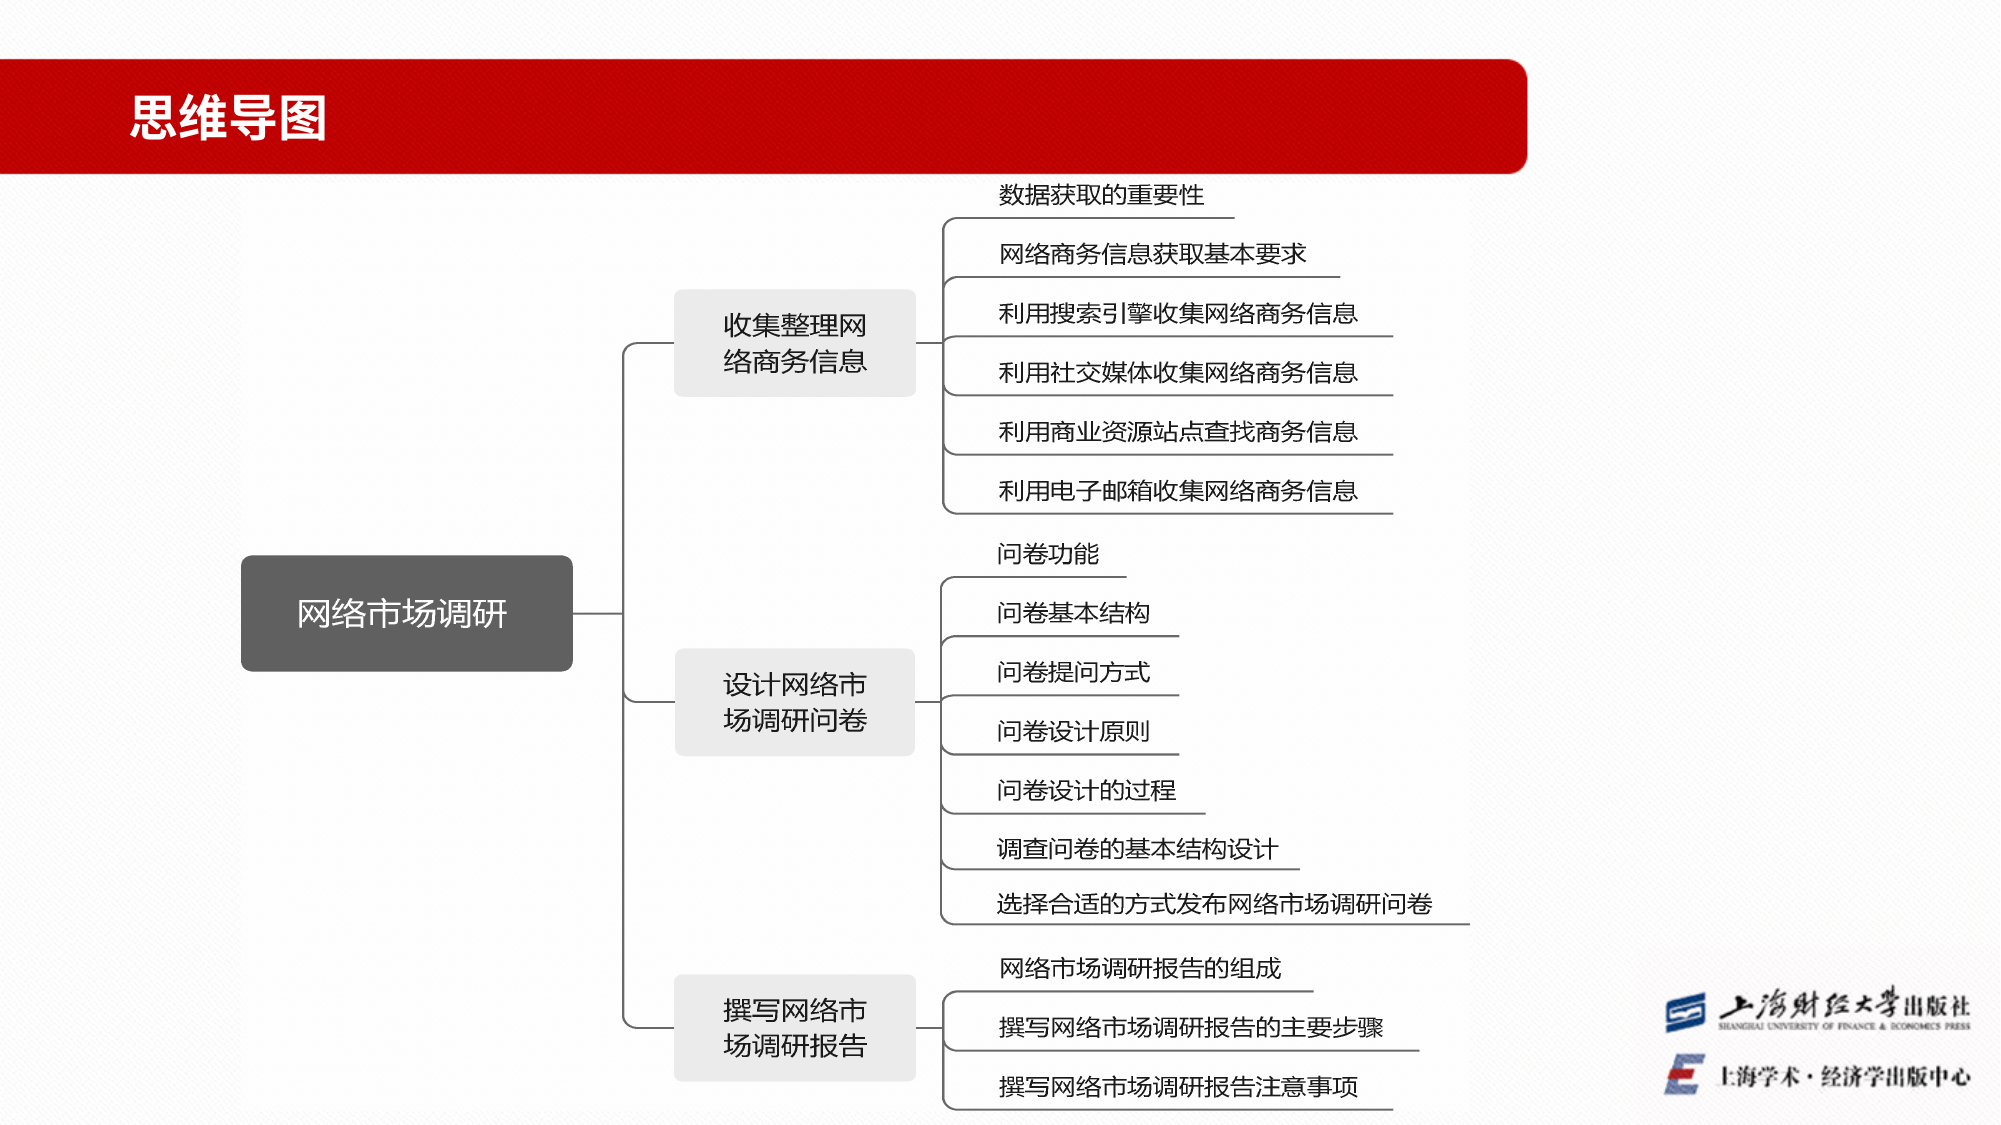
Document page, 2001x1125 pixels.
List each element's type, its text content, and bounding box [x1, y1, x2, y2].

picture [0, 0, 2001, 1125]
text_box 思维导图 [113, 54, 1754, 178]
